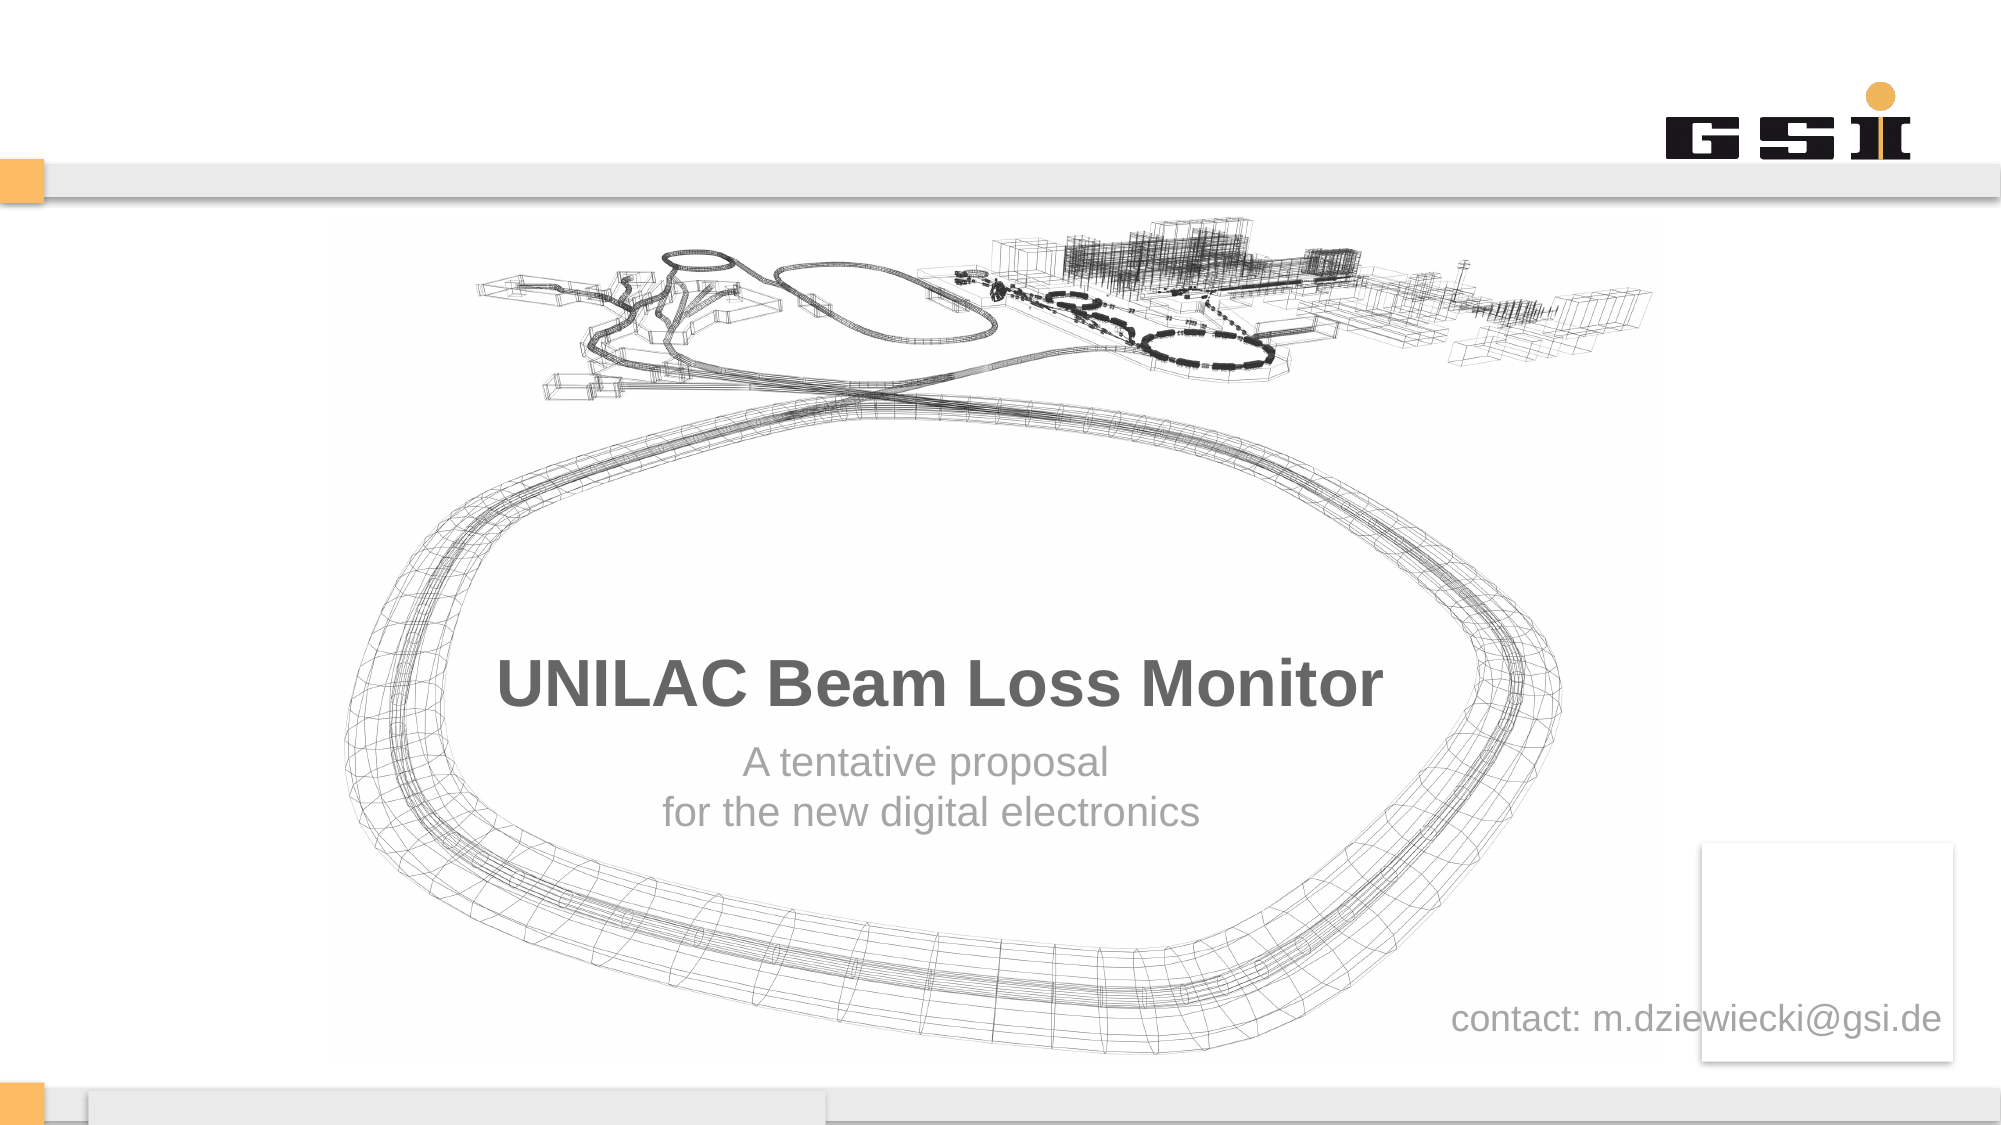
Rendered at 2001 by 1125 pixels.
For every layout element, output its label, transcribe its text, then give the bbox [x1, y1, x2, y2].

text_box contact: m.dziewiecki@gsi.de [1435, 986, 1958, 1047]
picture [328, 213, 1663, 1062]
picture [1664, 79, 1912, 162]
subtitle A tentative proposal for the new digital electronics [517, 726, 1346, 851]
title UNILAC Beam Loss Monitor [470, 598, 1412, 727]
